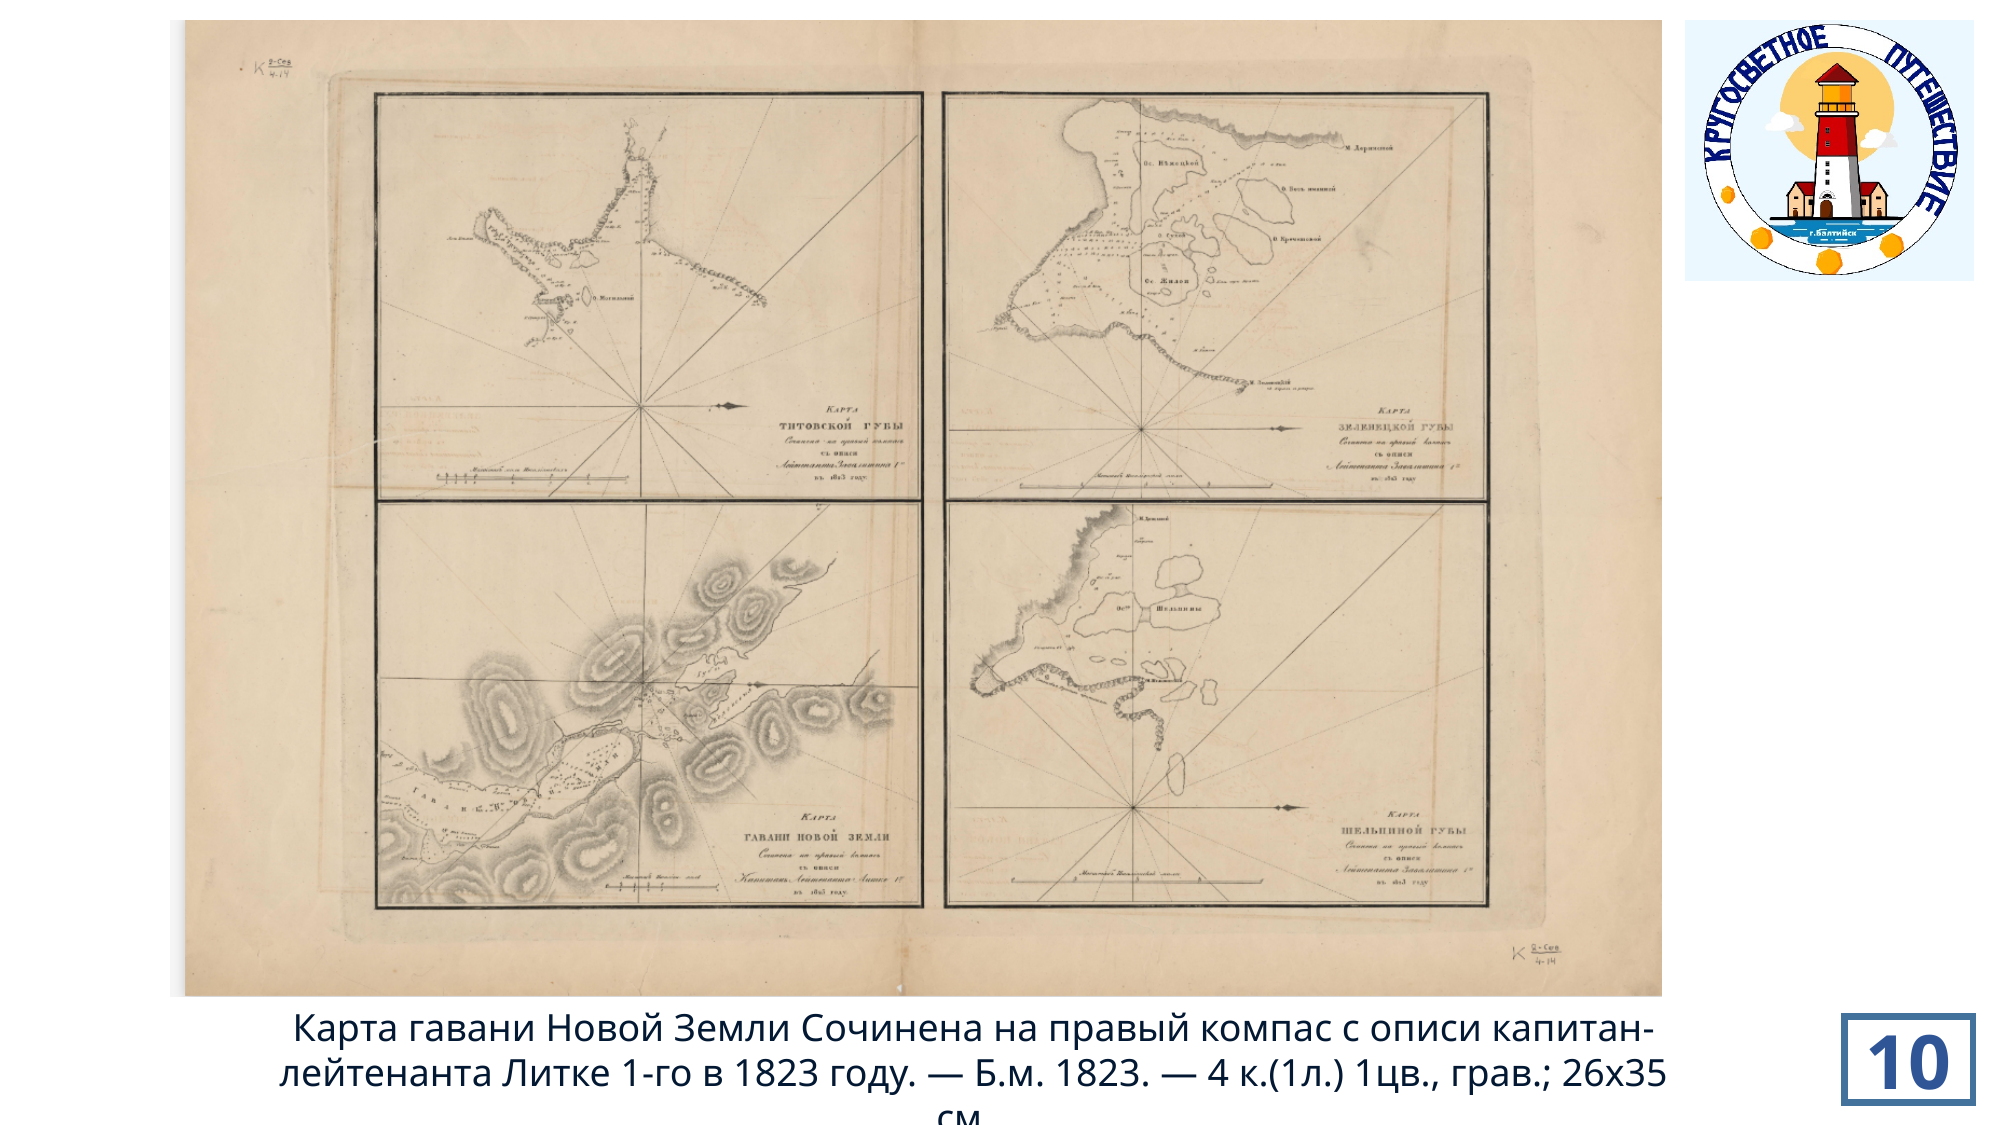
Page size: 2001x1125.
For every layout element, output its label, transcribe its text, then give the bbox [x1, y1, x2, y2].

picture [1685, 20, 1974, 281]
picture [170, 20, 1662, 997]
text_box Карта гавани Новой Земли Сочинена на правый компас с описи капитан-лейтенанта Литке 1-го в 1823 году. — Б.м. 1823. — 4 к.(1л.) 1цв., грав.; 26х35 см. [248, 996, 1700, 1125]
text_box 10 [1843, 1015, 1974, 1104]
